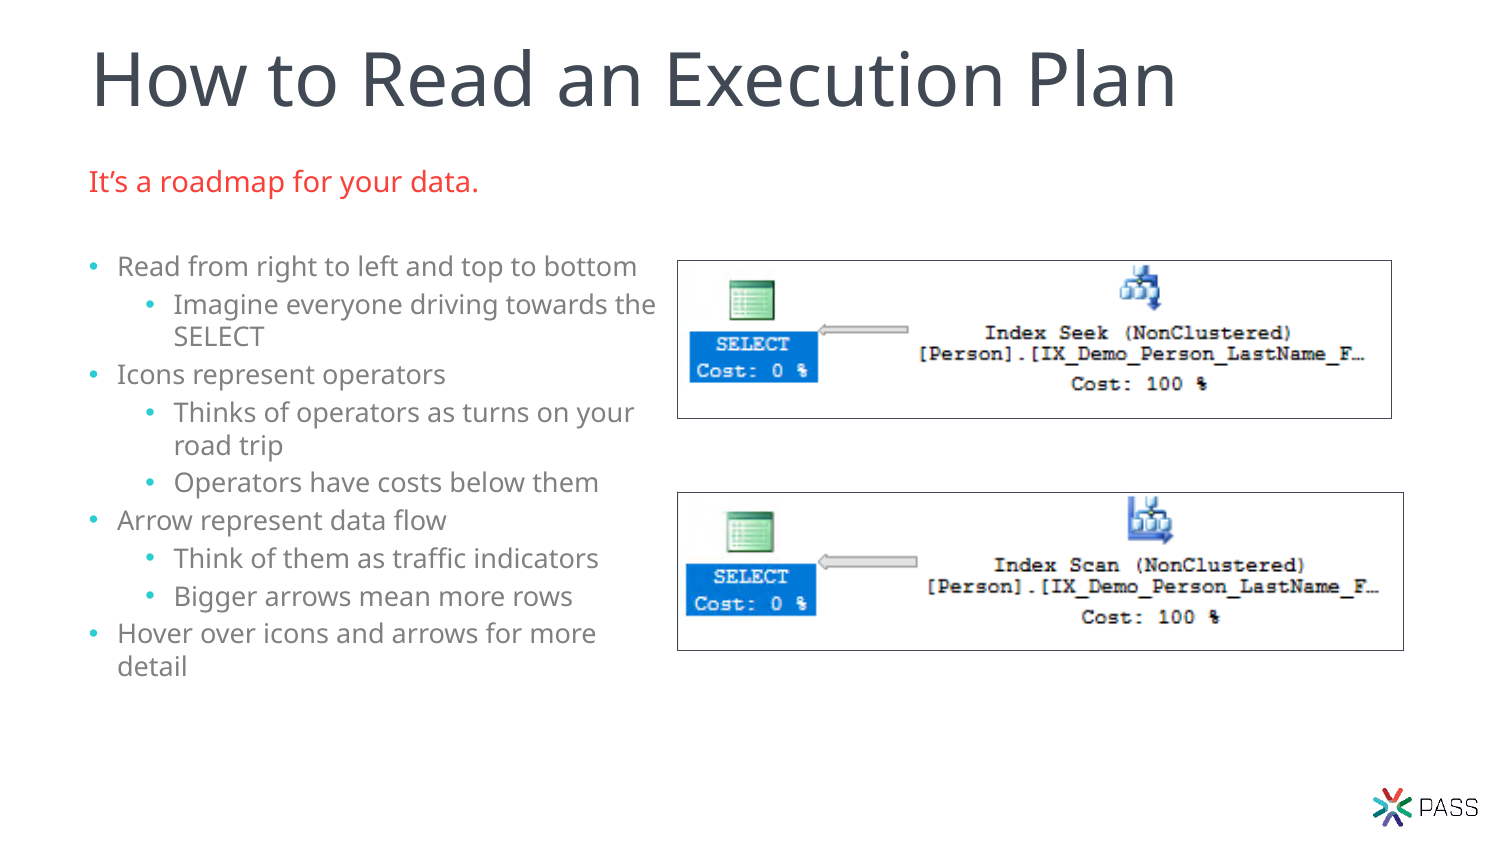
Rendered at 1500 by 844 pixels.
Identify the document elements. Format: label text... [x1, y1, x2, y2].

picture [1371, 785, 1479, 829]
picture [677, 260, 1392, 420]
list Read from right to left and top to bottom Imagine everyone driving towards the SELECT Icons represent operators Thinks of operators as turns on your road trip Operators have costs below them Arrow represent data flow Think of them as traffic indicators Bigger arrows mean more rows Hover over icons and arrows for more detail [74, 242, 678, 763]
picture [677, 491, 1404, 651]
title How to Read an Execution Plan [75, 41, 1425, 142]
list It’s a roadmap for your data. [74, 141, 678, 206]
